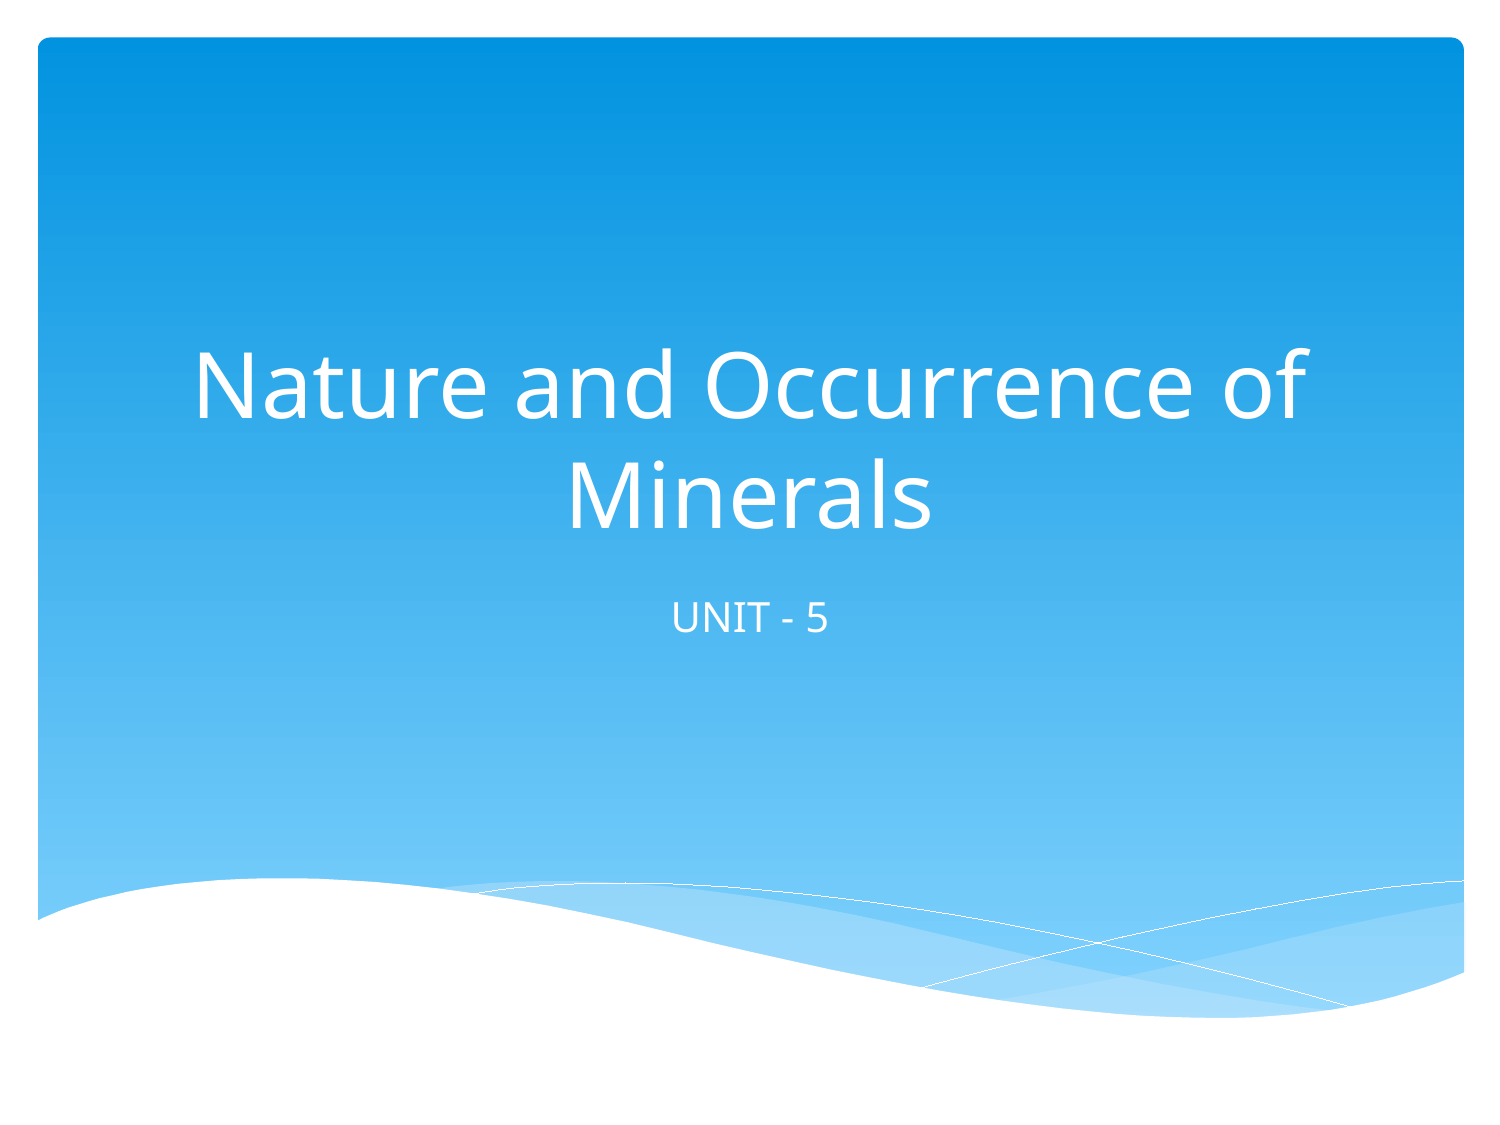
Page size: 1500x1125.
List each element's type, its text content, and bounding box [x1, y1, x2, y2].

subtitle UNIT - 5 [225, 583, 1275, 825]
title Nature and Occurrence of Minerals [112, 262, 1388, 555]
